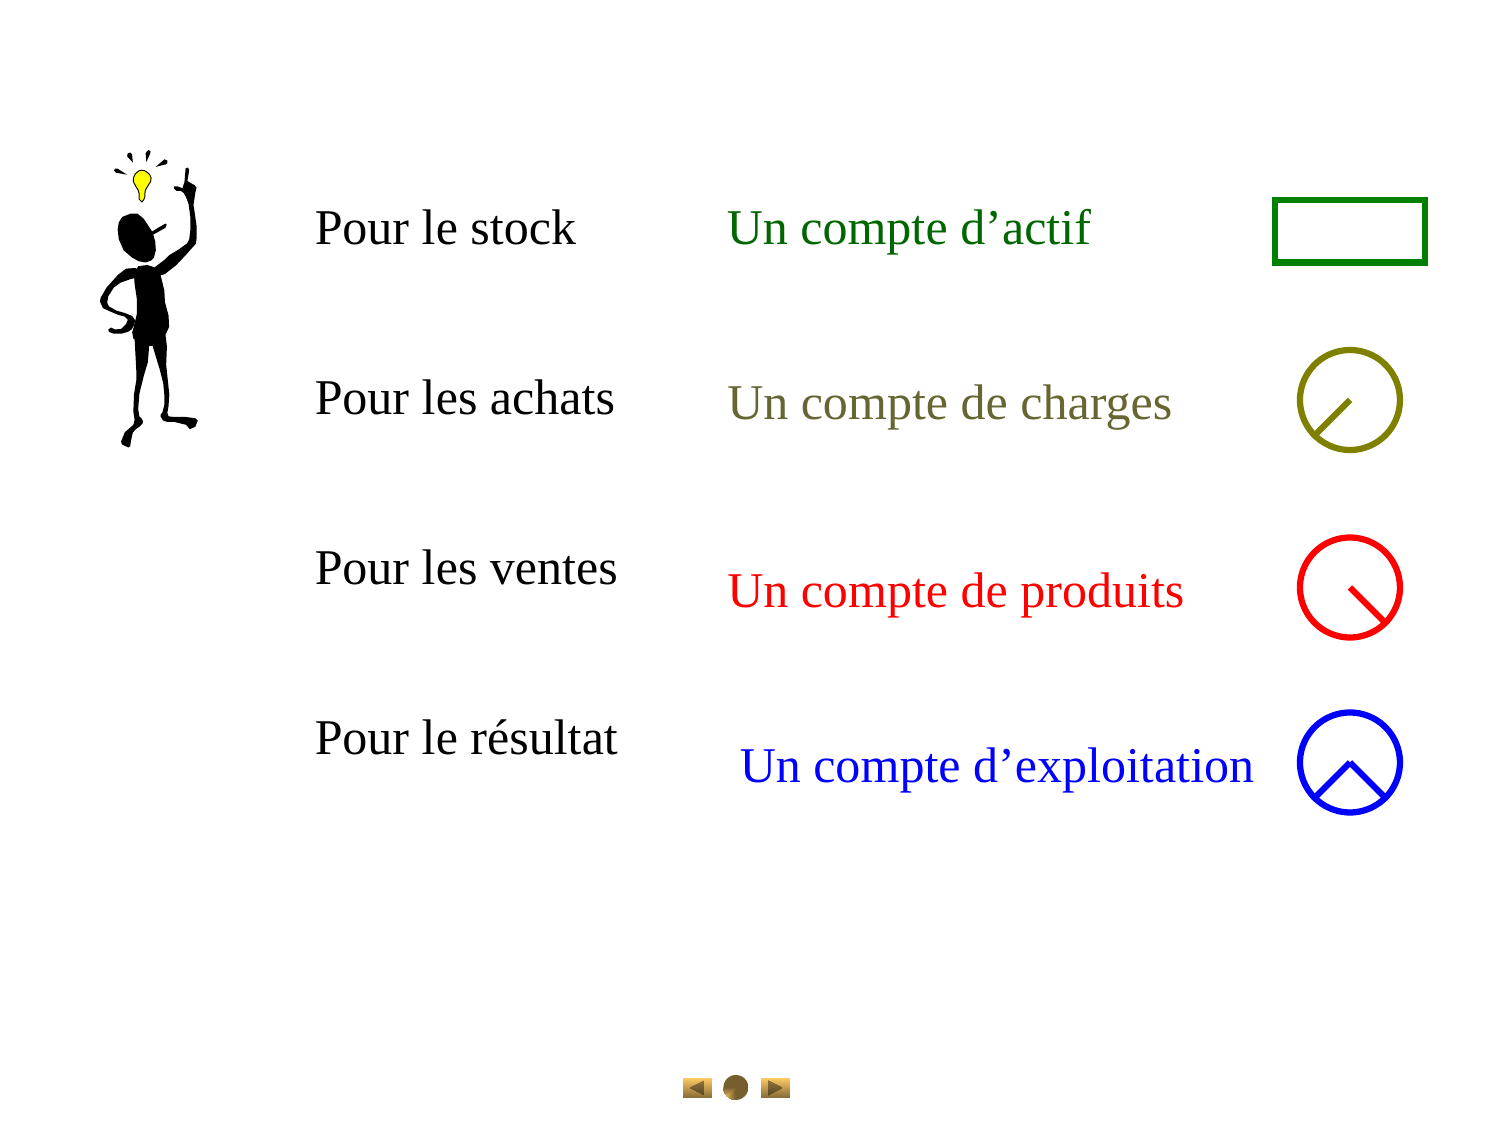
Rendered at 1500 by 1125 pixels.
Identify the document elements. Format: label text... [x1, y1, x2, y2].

text_box Un compte d’actif [712, 187, 1107, 263]
text_box Pour le stock Pour les achats Pour les ventes Pour le résultat [299, 187, 763, 773]
text_box [1274, 199, 1425, 263]
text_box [1299, 349, 1400, 450]
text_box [1299, 537, 1400, 638]
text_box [99, 149, 198, 448]
text_box Un compte de charges [712, 362, 1225, 438]
text_box Un compte d’exploitation [724, 724, 1299, 800]
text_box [1299, 712, 1400, 813]
text_box Un compte de produits [712, 549, 1225, 625]
